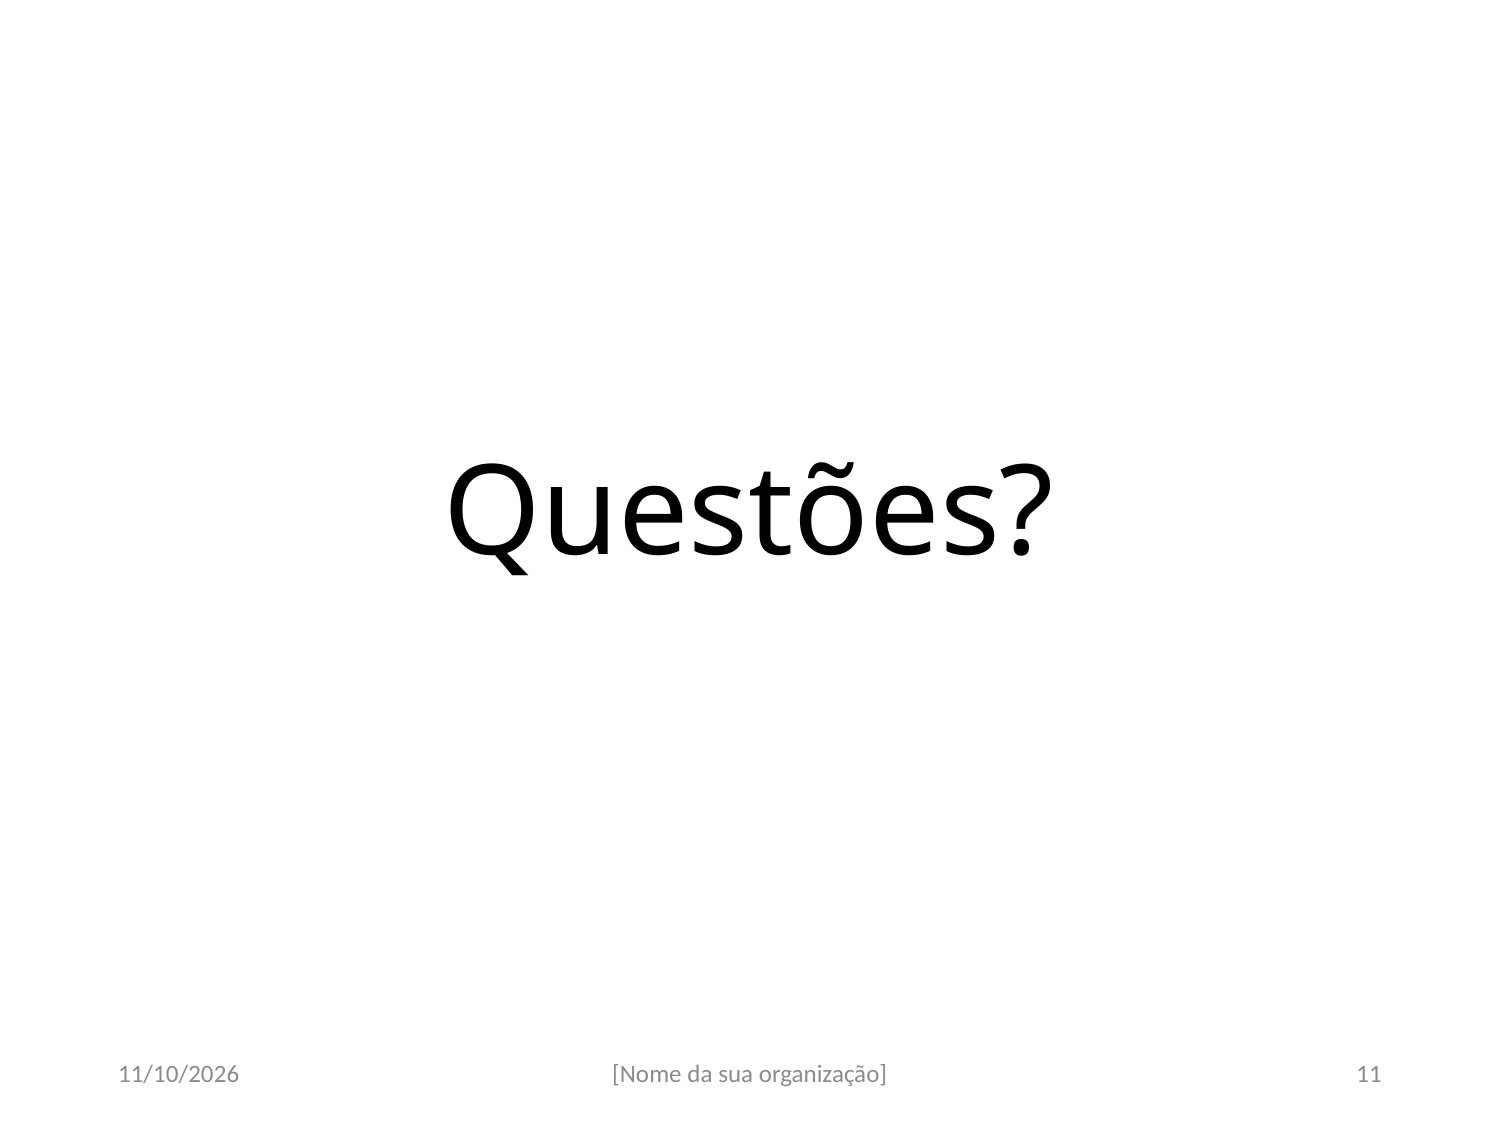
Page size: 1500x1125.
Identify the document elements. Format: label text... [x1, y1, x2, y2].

footer [Nome da sua organização] [496, 1042, 1004, 1103]
title Questões? [102, 280, 1397, 749]
slide_number 07-Sep-17 [103, 1042, 441, 1103]
slide_number 11 [1059, 1042, 1397, 1103]
